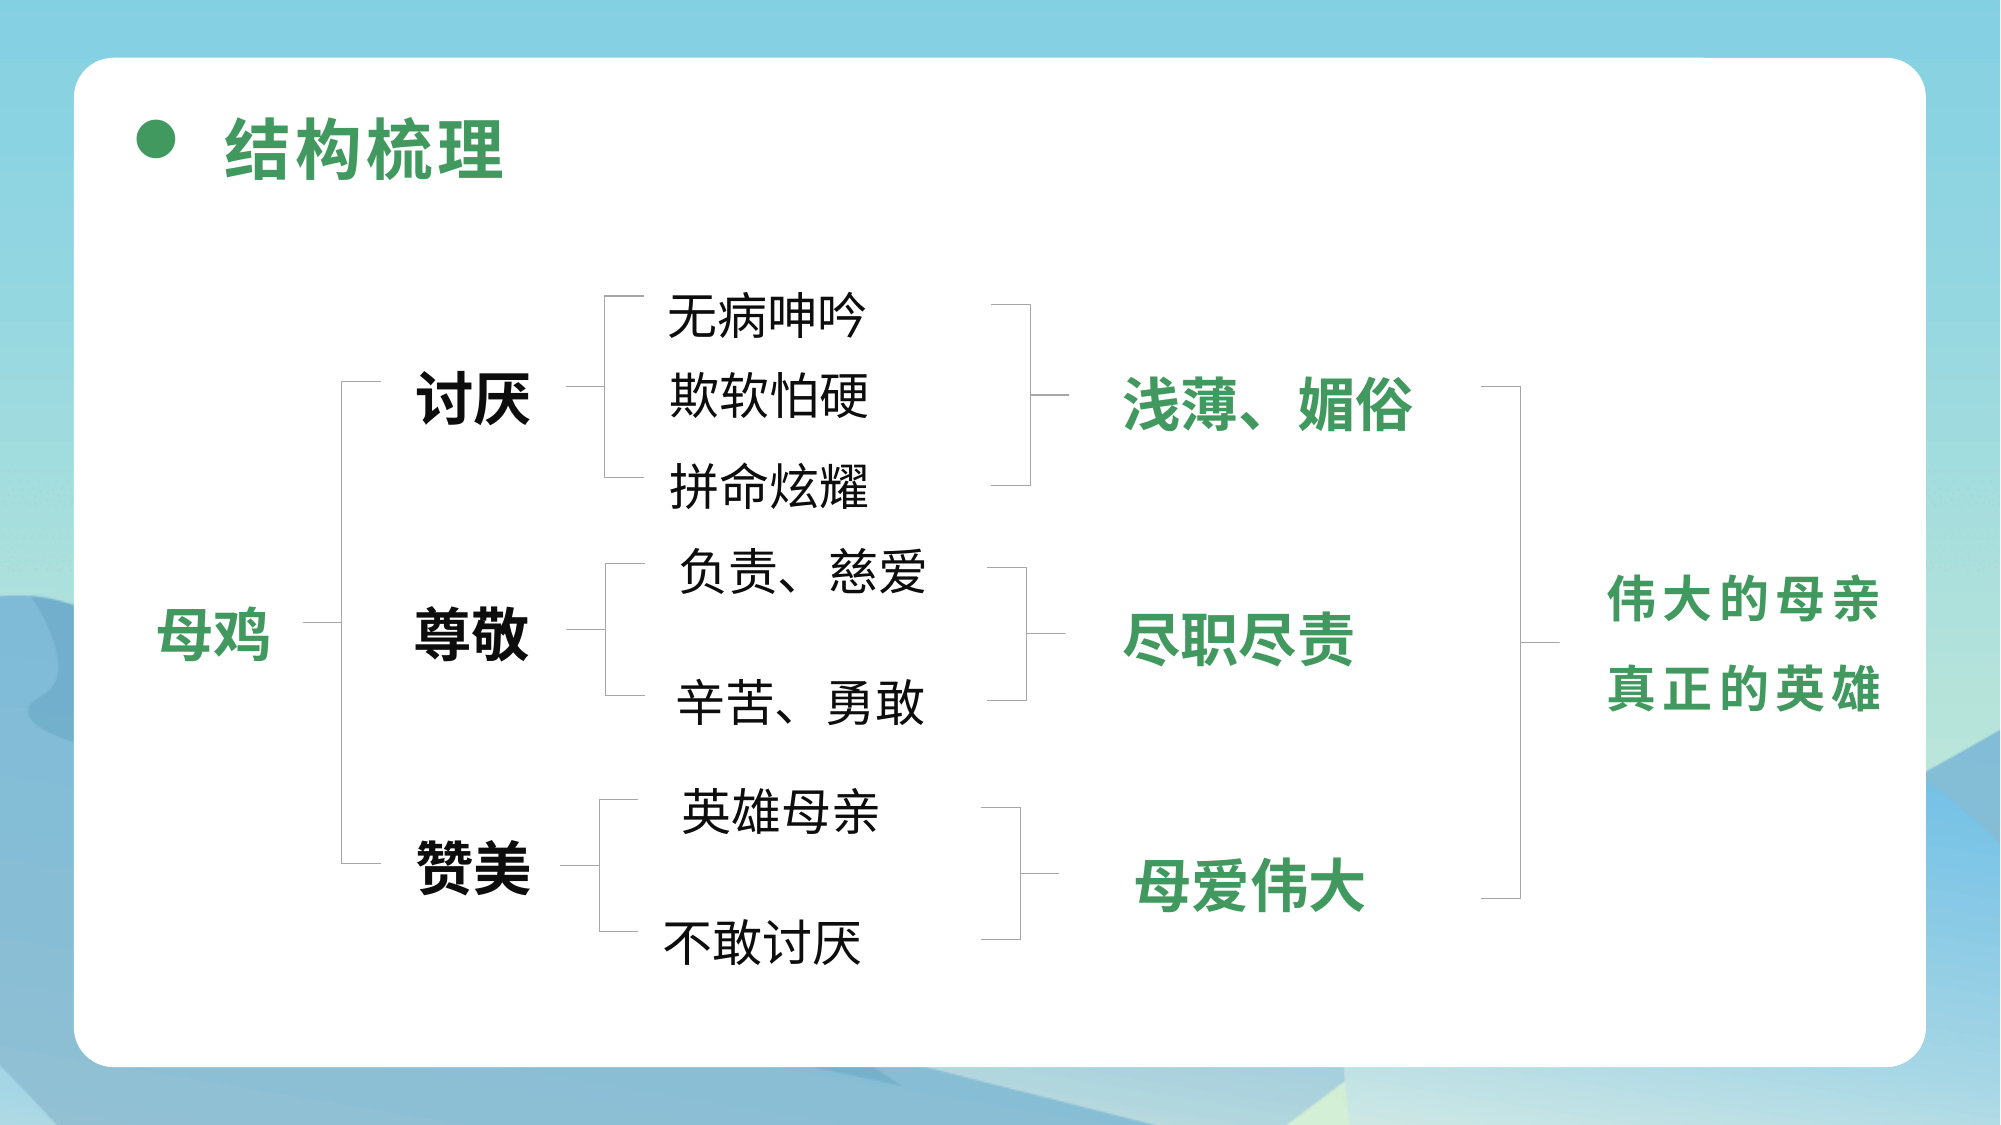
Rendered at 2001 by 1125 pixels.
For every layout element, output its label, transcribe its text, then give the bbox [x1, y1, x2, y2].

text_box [139, 246, 1931, 969]
text_box 结构梳理 [116, 60, 575, 196]
picture [0, 0, 2001, 1125]
